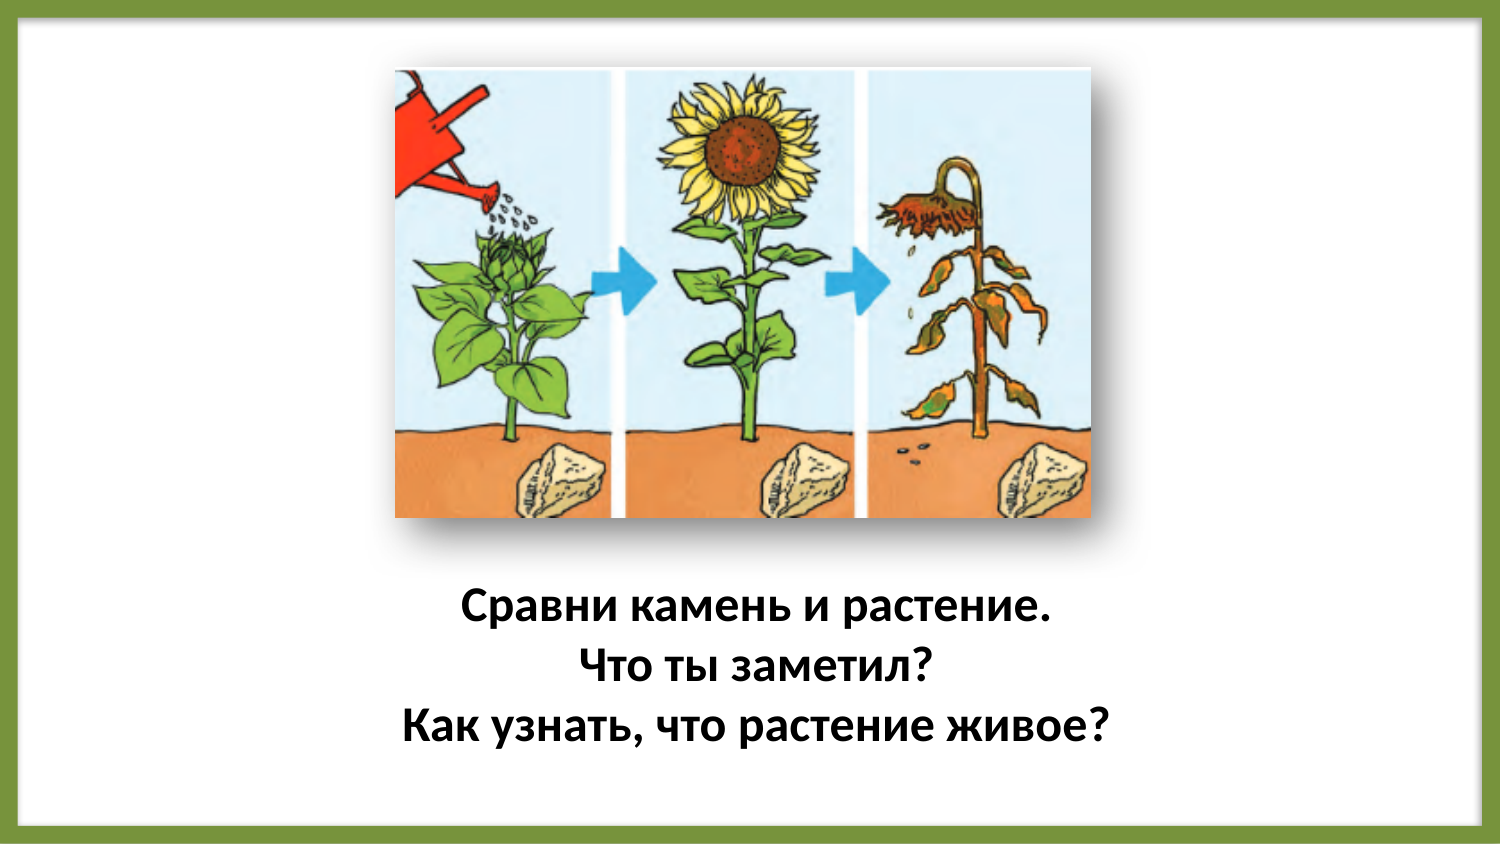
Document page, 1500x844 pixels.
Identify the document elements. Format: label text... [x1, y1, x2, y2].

text_box Сравни камень и растение. Что ты заметил? Как узнать, что растение живое? [387, 563, 1127, 759]
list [395, 67, 1091, 518]
